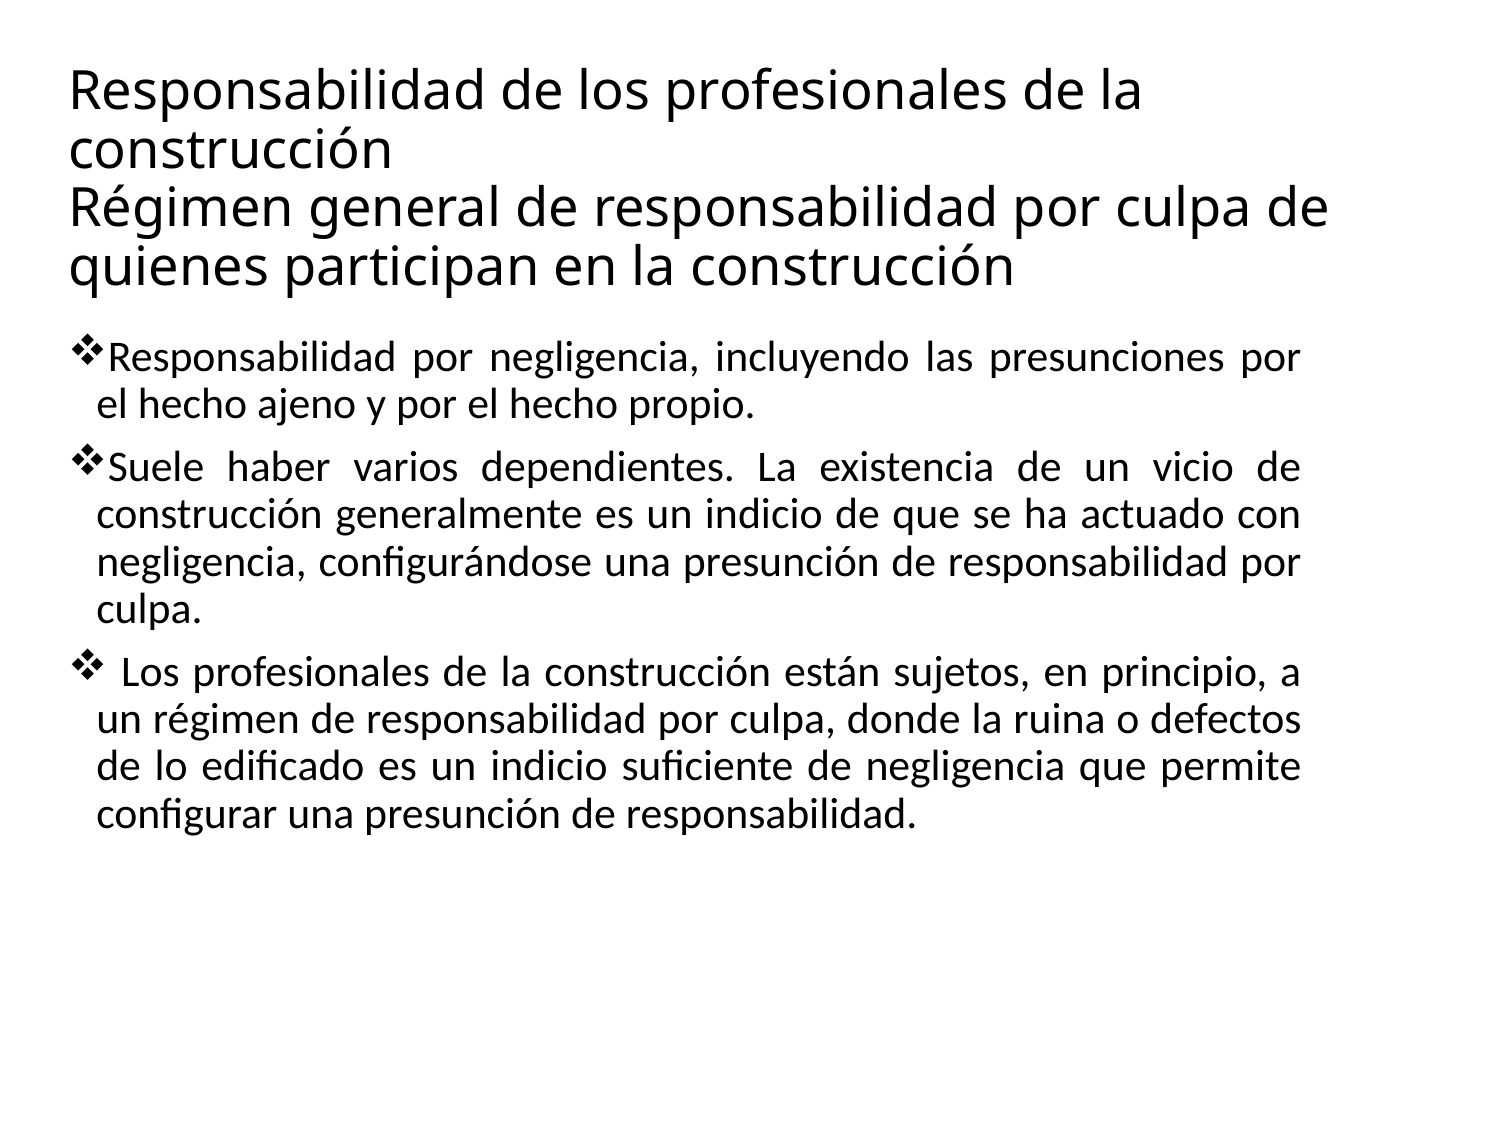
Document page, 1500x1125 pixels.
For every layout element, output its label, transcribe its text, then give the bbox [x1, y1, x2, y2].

list Responsabilidad por negligencia, incluyendo las presunciones por el hecho ajeno y por el hecho propio. Suele haber varios dependientes. La existencia de un vicio de construcción generalmente es un indicio de que se ha actuado con negligencia, configurándose una presunción de responsabilidad por culpa. Los profesionales de la construcción están sujetos, en principio, a un régimen de responsabilidad por culpa, donde la ruina o defectos de lo edificado es un indicio suficiente de negligencia que permite configurar una presunción de responsabilidad. [53, 326, 1317, 929]
title Responsabilidad de los profesionales de la construcción Régimen general de responsabilidad por culpa de quienes participan en la construcción [53, 93, 1459, 267]
